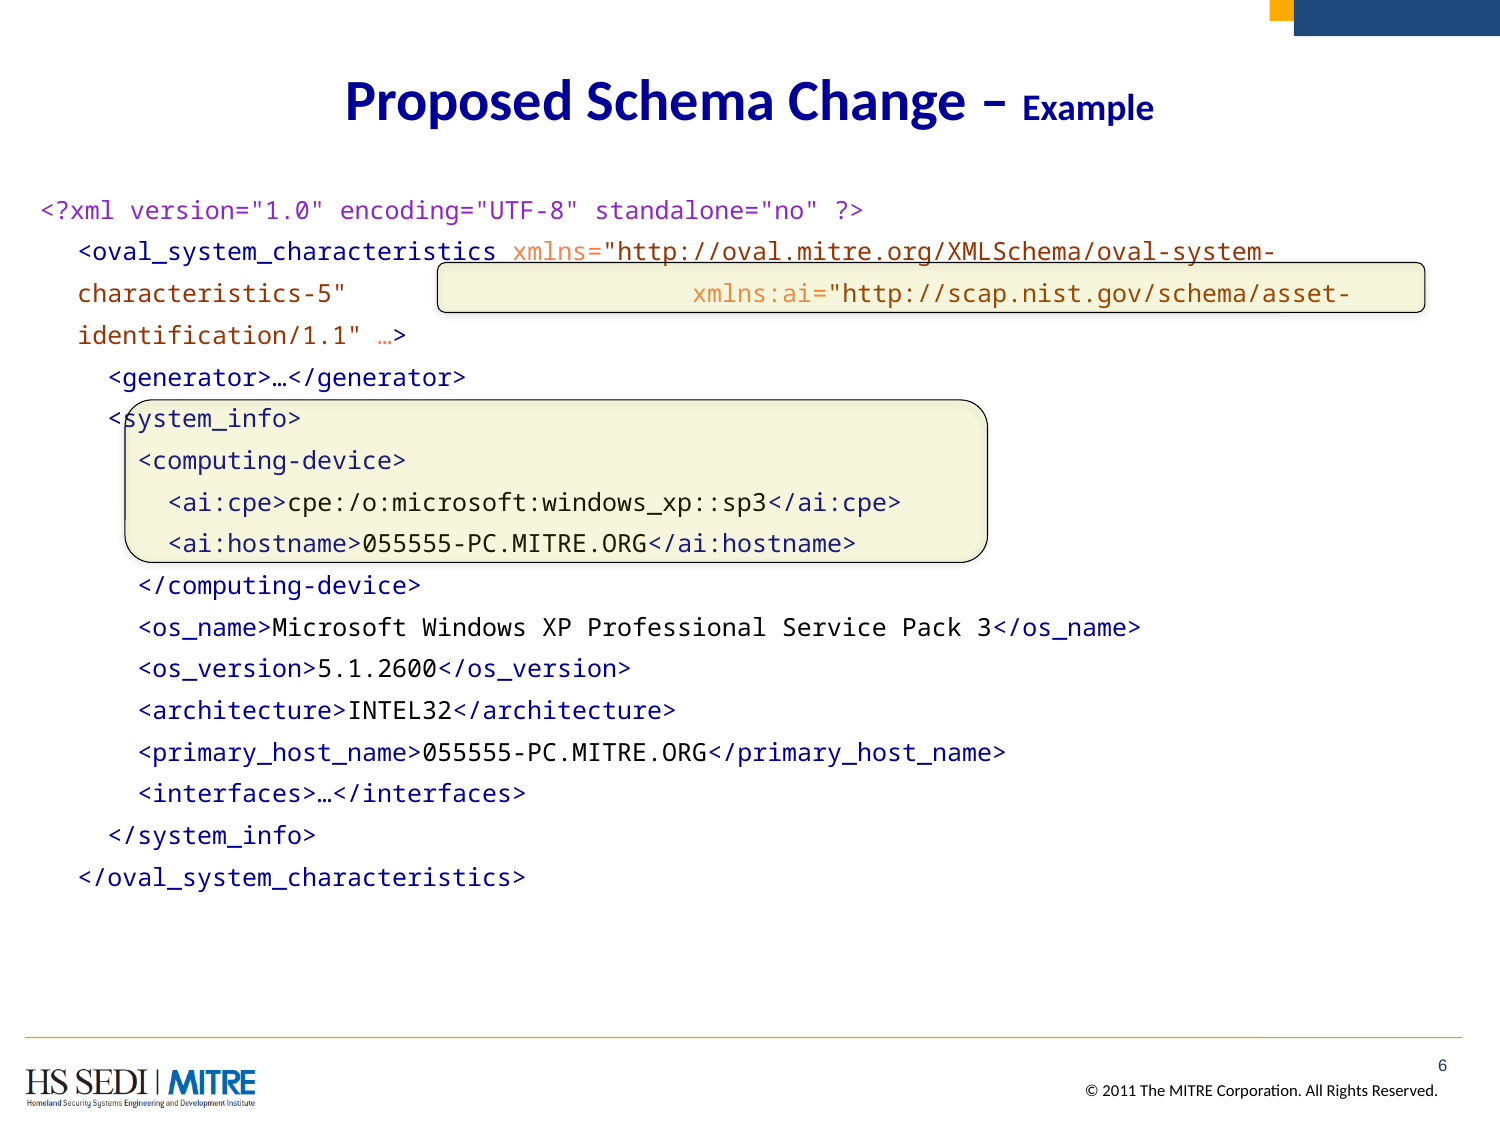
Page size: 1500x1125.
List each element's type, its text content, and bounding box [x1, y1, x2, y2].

title Proposed Schema Change – Example [43, 62, 1457, 151]
text_box [124, 399, 988, 563]
slide_number 6 [1374, 1049, 1463, 1076]
picture [20, 1058, 271, 1122]
list <?xml version="1.0" encoding="UTF-8" standalone="no" ?> <oval_system_characteristics xmlns="http://oval.mitre.org/XMLSchema/oval-system-characteristics-5" xmlns:ai="http://scap.nist.gov/schema/asset-identification/1.1" …> <generator>…</generator> <system_info> <computing-device> <ai:cpe>cpe:/o:microsoft:windows_xp::sp3</ai:cpe> <ai:hostname>055555-PC.MITRE.ORG</ai:hostname> </computing-device> <os_name>Microsoft Windows XP Professional Service Pack 3</os_name> <os_version>5.1.2600</os_version> <architecture>INTEL32</architecture> <primary_host_name>055555-PC.MITRE.ORG</primary_host_name> <interfaces>…</interfaces> </system_info> </oval_system_characteristics> [24, 174, 1476, 1004]
text_box [437, 262, 1425, 313]
